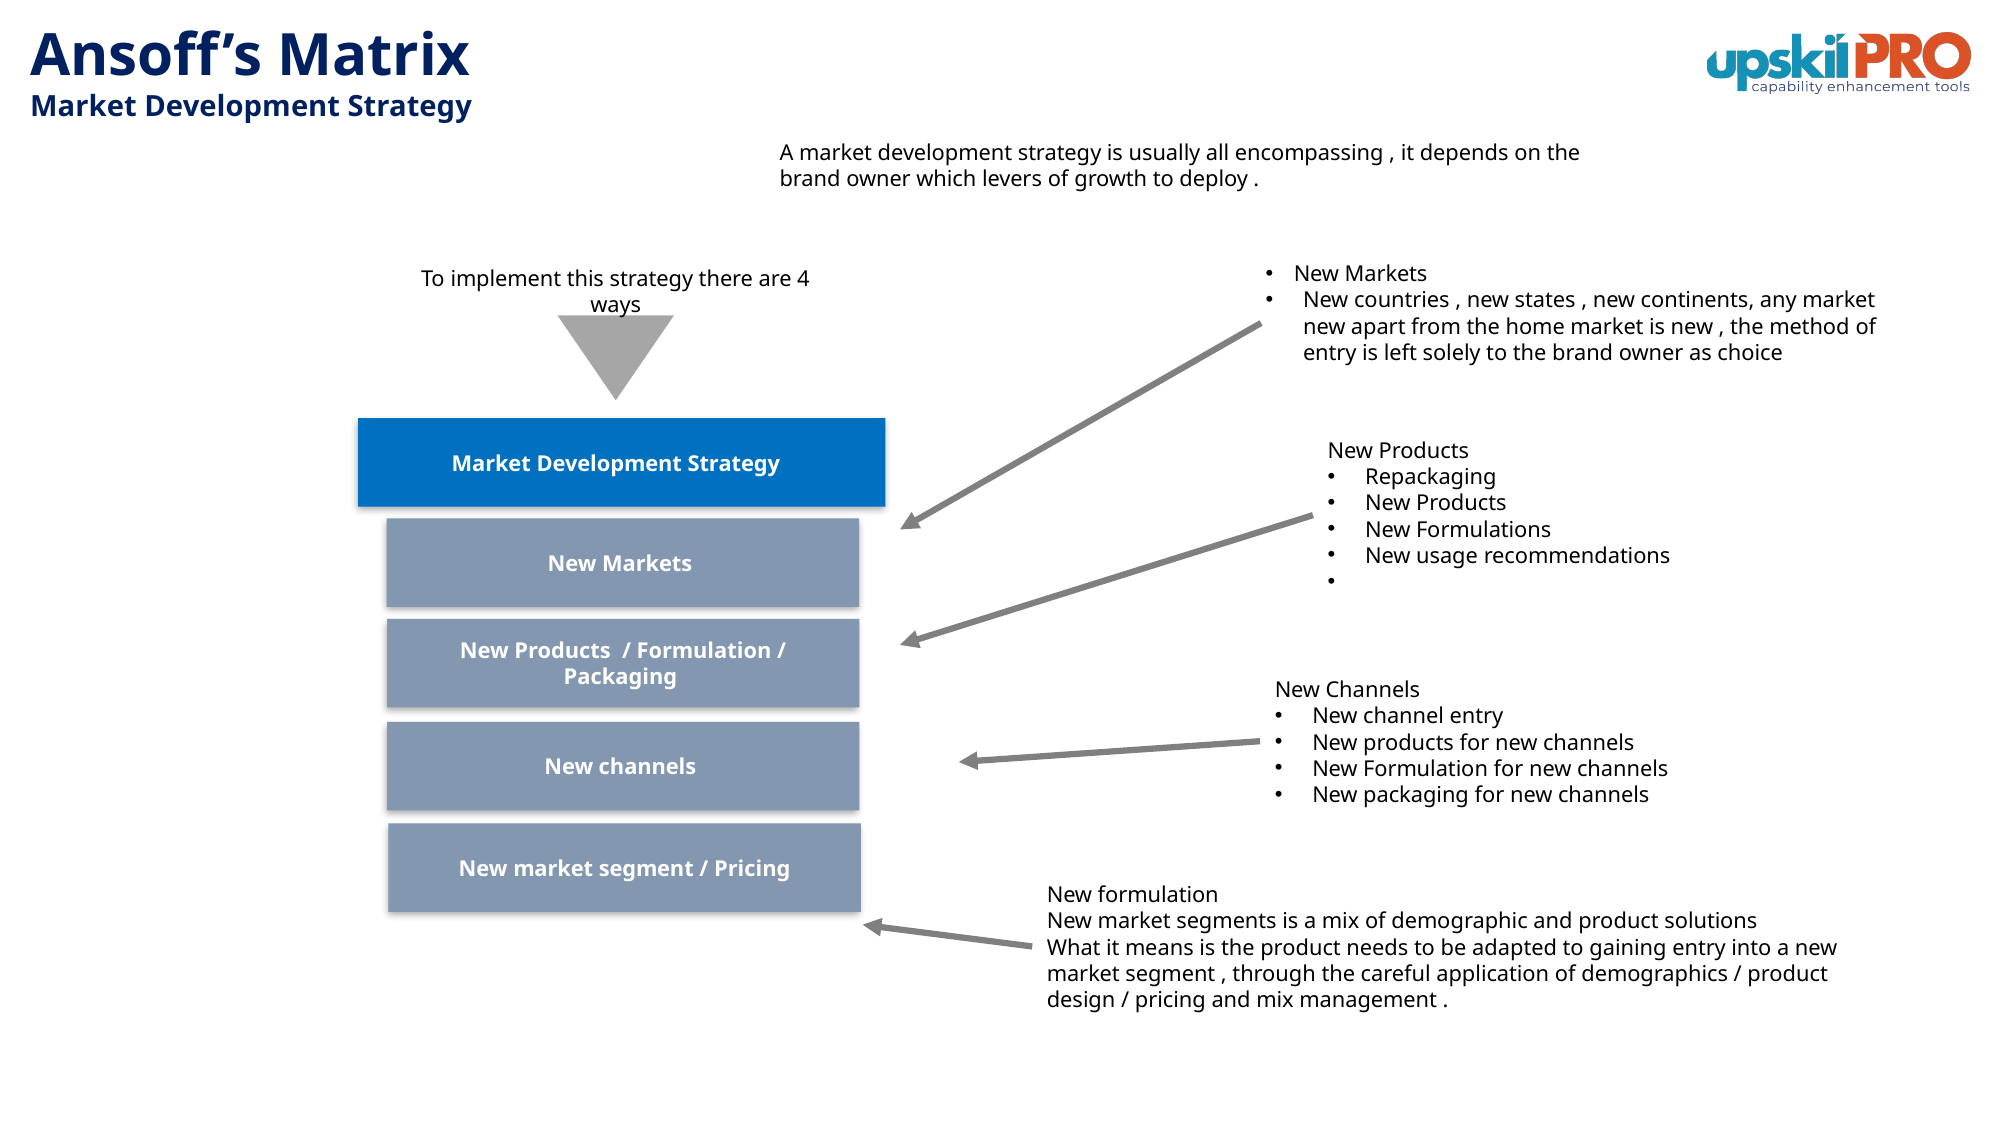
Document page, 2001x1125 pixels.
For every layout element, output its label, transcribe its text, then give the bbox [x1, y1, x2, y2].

text_box To implement this strategy there are 4 ways [379, 256, 852, 324]
text_box New Channels New channel entry New products for new channels New Formulation for new channels New packaging for new channels [1260, 668, 1890, 815]
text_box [899, 252, 1910, 530]
picture [1707, 32, 1971, 94]
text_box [899, 516, 1313, 645]
text_box New formulation New market segments is a mix of demographic and product solutions What it means is the product needs to be adapted to gaining entry into a new market segment , through the careful application of demographics / product design / pricing and mix management . [1032, 873, 1917, 1020]
text_box [562, 324, 670, 403]
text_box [358, 418, 886, 913]
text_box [862, 924, 1033, 948]
text_box Ansoff’s Matrix Market Development Strategy [15, 10, 1595, 130]
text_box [958, 742, 1260, 763]
text_box A market development strategy is usually all encompassing , it depends on the brand owner which levers of growth to deploy . [764, 131, 1649, 199]
text_box New Products Repackaging New Products New Formulations New usage recommendations [1313, 429, 1943, 602]
